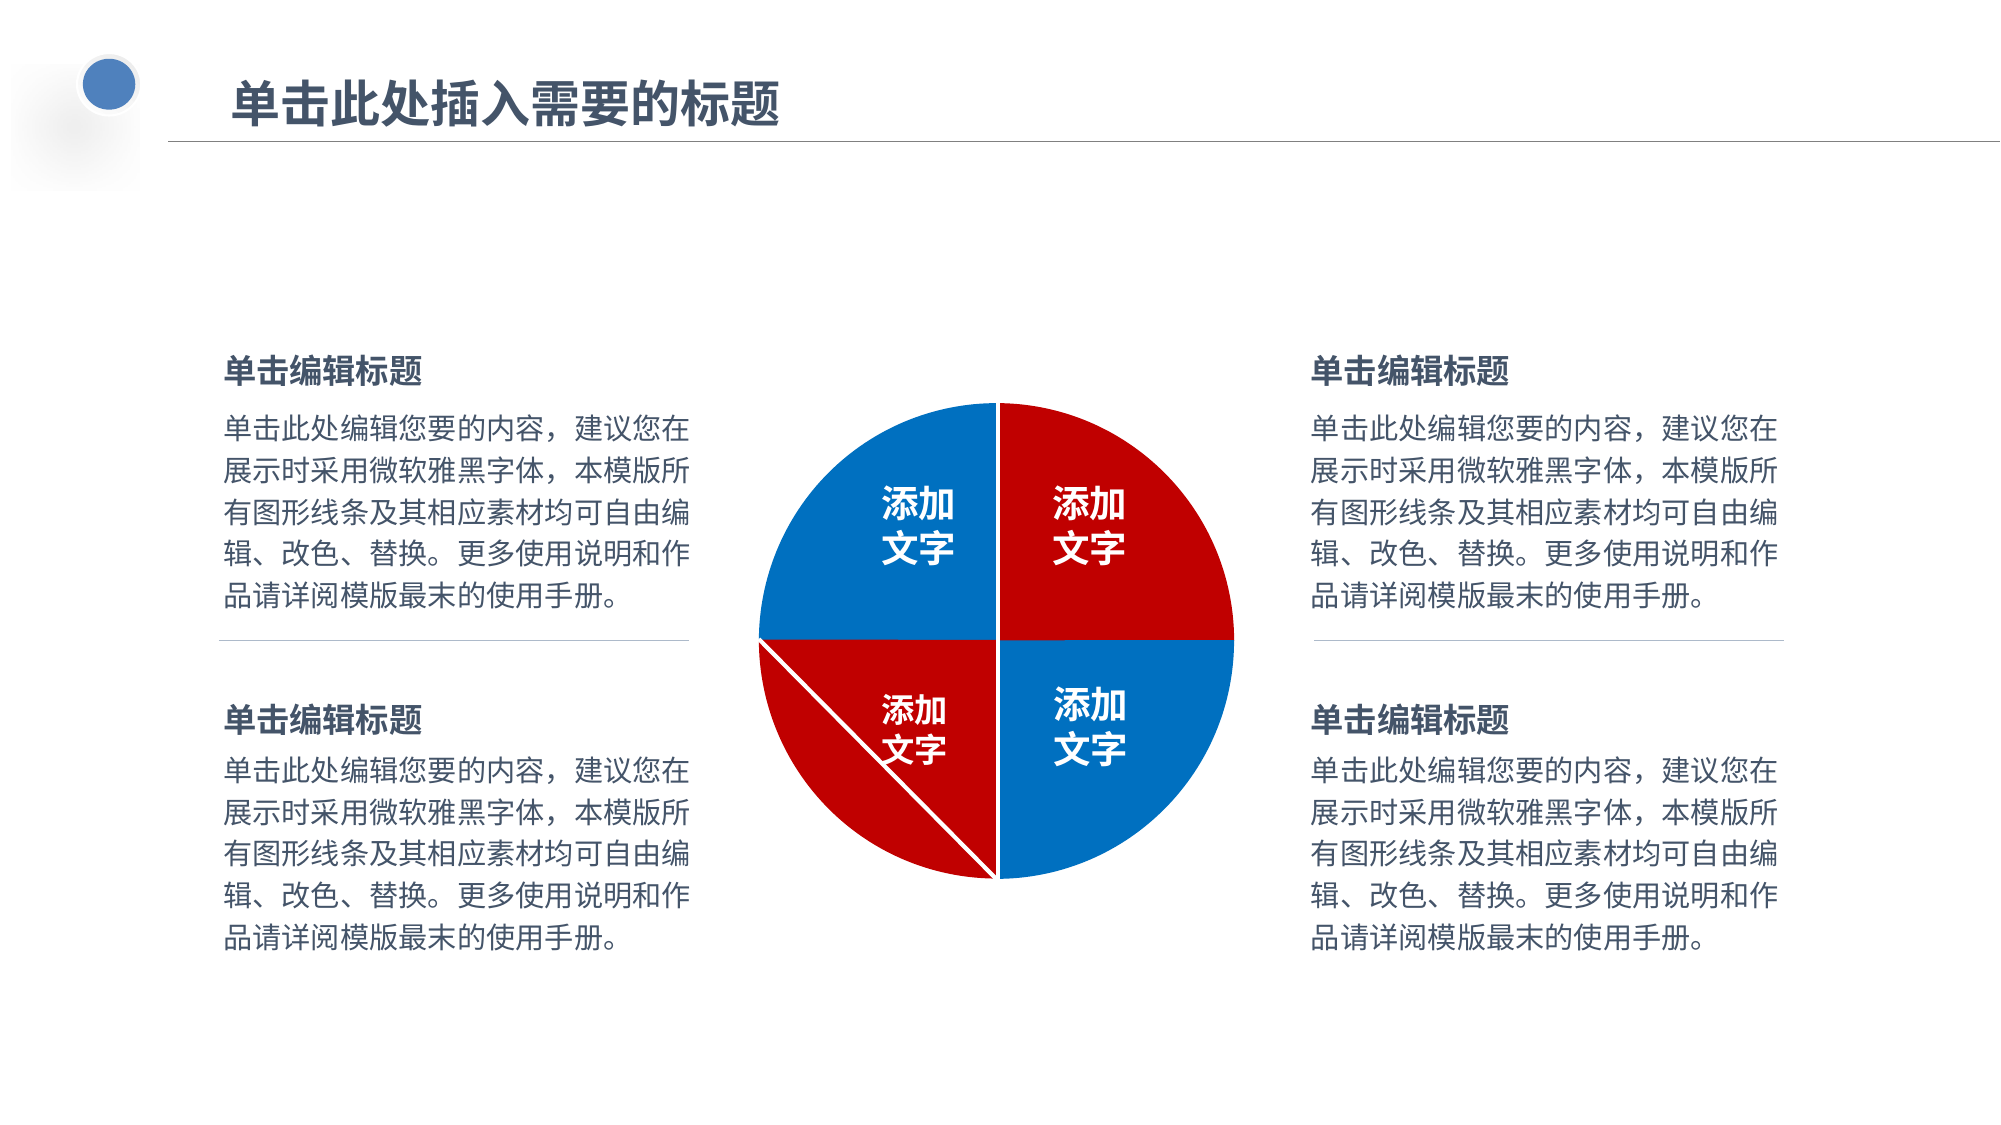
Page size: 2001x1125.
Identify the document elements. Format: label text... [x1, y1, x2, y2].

text_box [1000, 654, 1234, 879]
text_box [1000, 403, 1235, 638]
text_box [778, 654, 996, 874]
title 单击此处插入需要的标题 [157, 61, 853, 144]
text_box [758, 403, 996, 638]
text_box [759, 654, 992, 879]
text_box 单击编辑标题 [223, 699, 544, 740]
text_box 单击此处编辑您要的内容，建议您在展示时采用微软雅黑字体，本模版所有图形线条及其相应素材均可自由编辑、改色、替换。更多使用说明和作品请详阅模版最末的使用手册。 [223, 744, 717, 955]
text_box 添加文字 [866, 681, 971, 777]
text_box 单击编辑标题 [1310, 699, 1632, 740]
text_box 添加文字 [866, 472, 983, 578]
text_box 添加文字 [1038, 674, 1144, 779]
text_box 单击此处编辑您要的内容，建议您在展示时采用微软雅黑字体，本模版所有图形线条及其相应素材均可自由编辑、改色、替换。更多使用说明和作品请详阅模版最末的使用手册。 [1310, 744, 1805, 955]
text_box 单击此处编辑您要的内容，建议您在展示时采用微软雅黑字体，本模版所有图形线条及其相应素材均可自由编辑、改色、替换。更多使用说明和作品请详阅模版最末的使用手册。 [1310, 403, 1805, 613]
text_box 添加文字 [1037, 472, 1144, 578]
text_box 单击编辑标题 [223, 349, 544, 390]
text_box 单击编辑标题 [1310, 349, 1632, 390]
text_box 单击此处编辑您要的内容，建议您在展示时采用微软雅黑字体，本模版所有图形线条及其相应素材均可自由编辑、改色、替换。更多使用说明和作品请详阅模版最末的使用手册。 [223, 403, 717, 613]
text_box [732, 379, 1262, 910]
